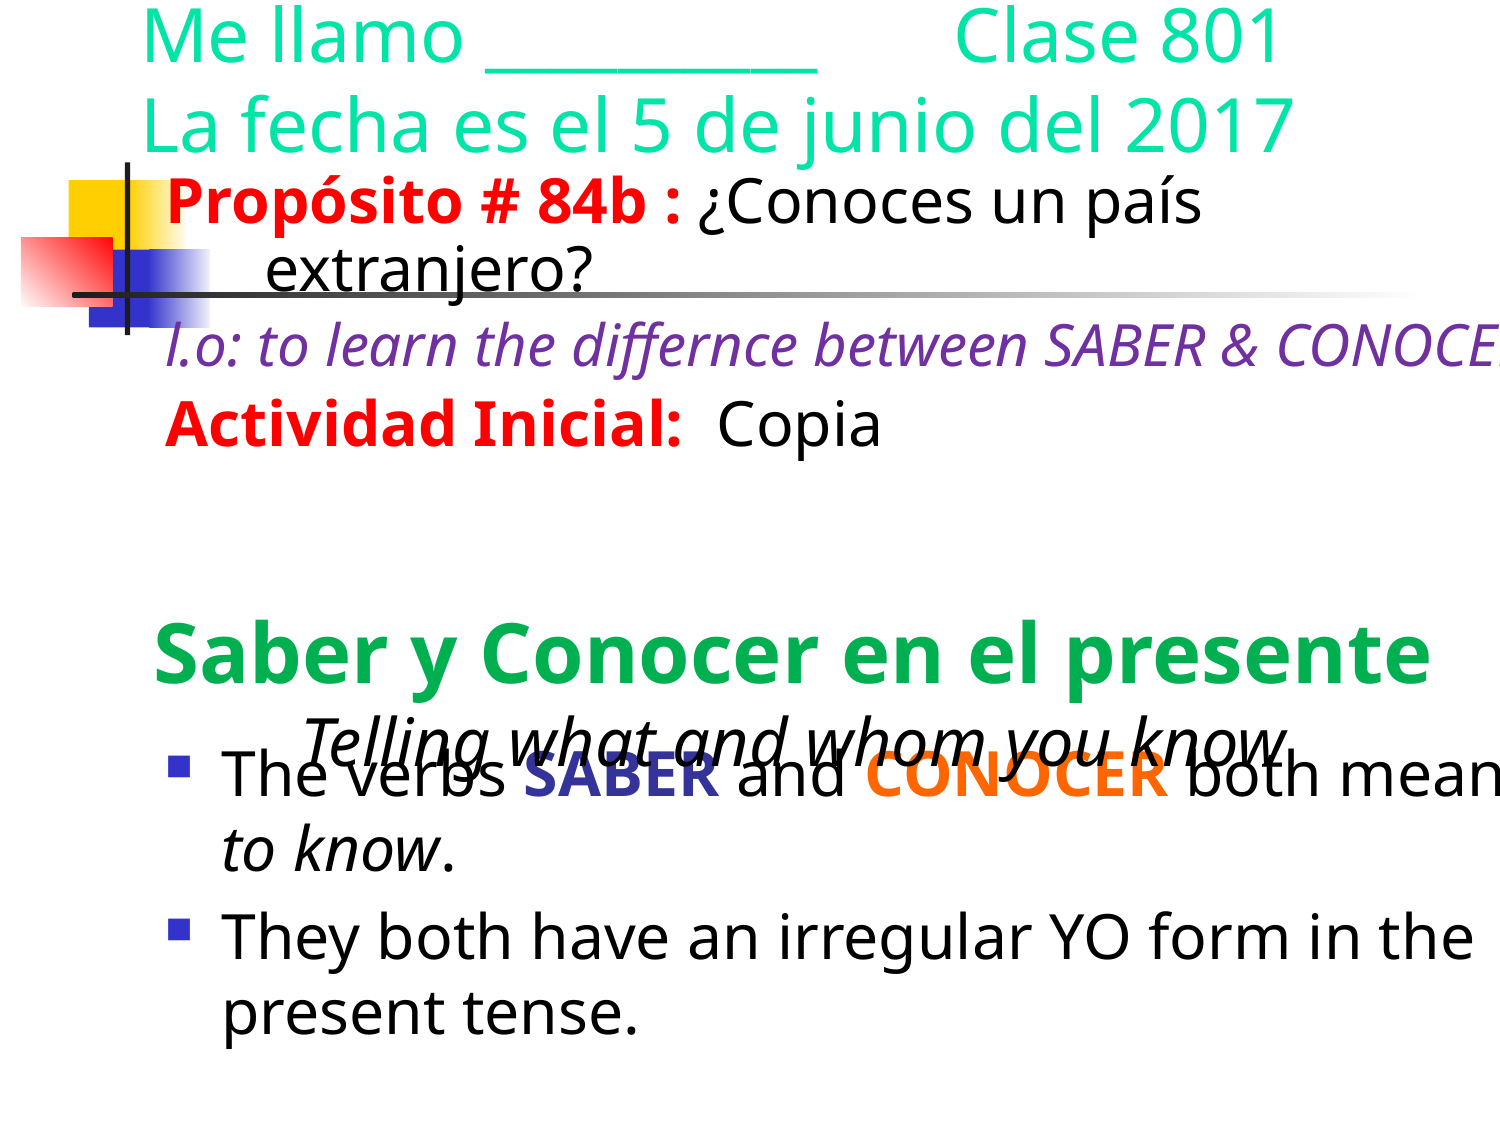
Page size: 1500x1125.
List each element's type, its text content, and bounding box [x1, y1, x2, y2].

text_box Me llamo __________ Clase 801 La fecha es el 5 de junio del 2017 [124, 0, 1463, 175]
title Saber y Conocer en el presente Telling what and whom you know [125, 547, 1463, 788]
list Propósito # 84b : ¿Conoces un país extranjero? l.o: to learn the differnce between SABER & CONOCER Actividad Inicial: Copia The verbs SABER and CONOCER both mean to know. They both have an irregular YO form in the present tense. [150, 162, 1500, 1050]
